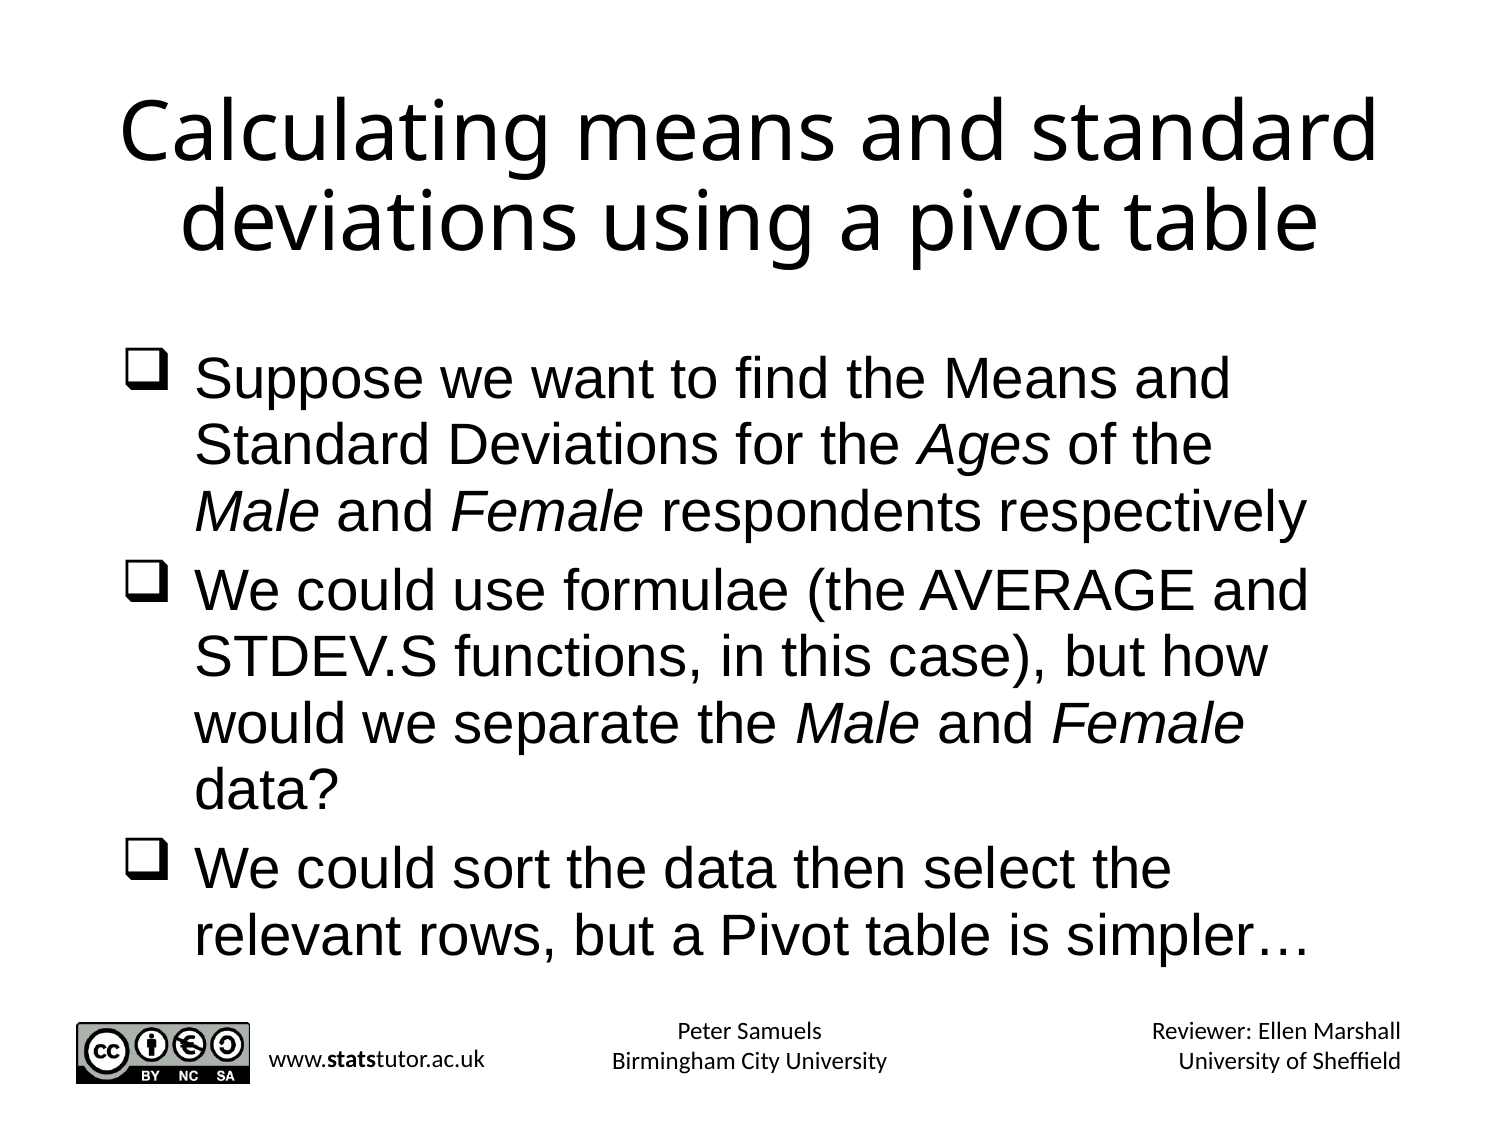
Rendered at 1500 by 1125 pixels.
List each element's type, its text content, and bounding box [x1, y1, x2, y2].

title Calculating means and standard deviations using a pivot table [76, 30, 1424, 327]
text_box Peter Samuels Birmingham City University [549, 1007, 951, 1083]
text_box Reviewer: Ellen Marshall University of Sheffield [1038, 1007, 1417, 1083]
text_box www.statstutor.ac.uk [254, 1035, 550, 1080]
picture [76, 1022, 251, 1084]
text_box Suppose we want to find the Means and Standard Deviations for the Ages of the Male and Female respondents respectively We could use formulae (the AVERAGE and STDEV.S functions, in this case), but how would we separate the Male and Female data? We could sort the data then select the relevant rows, but a Pivot table is simpler… [106, 338, 1370, 976]
